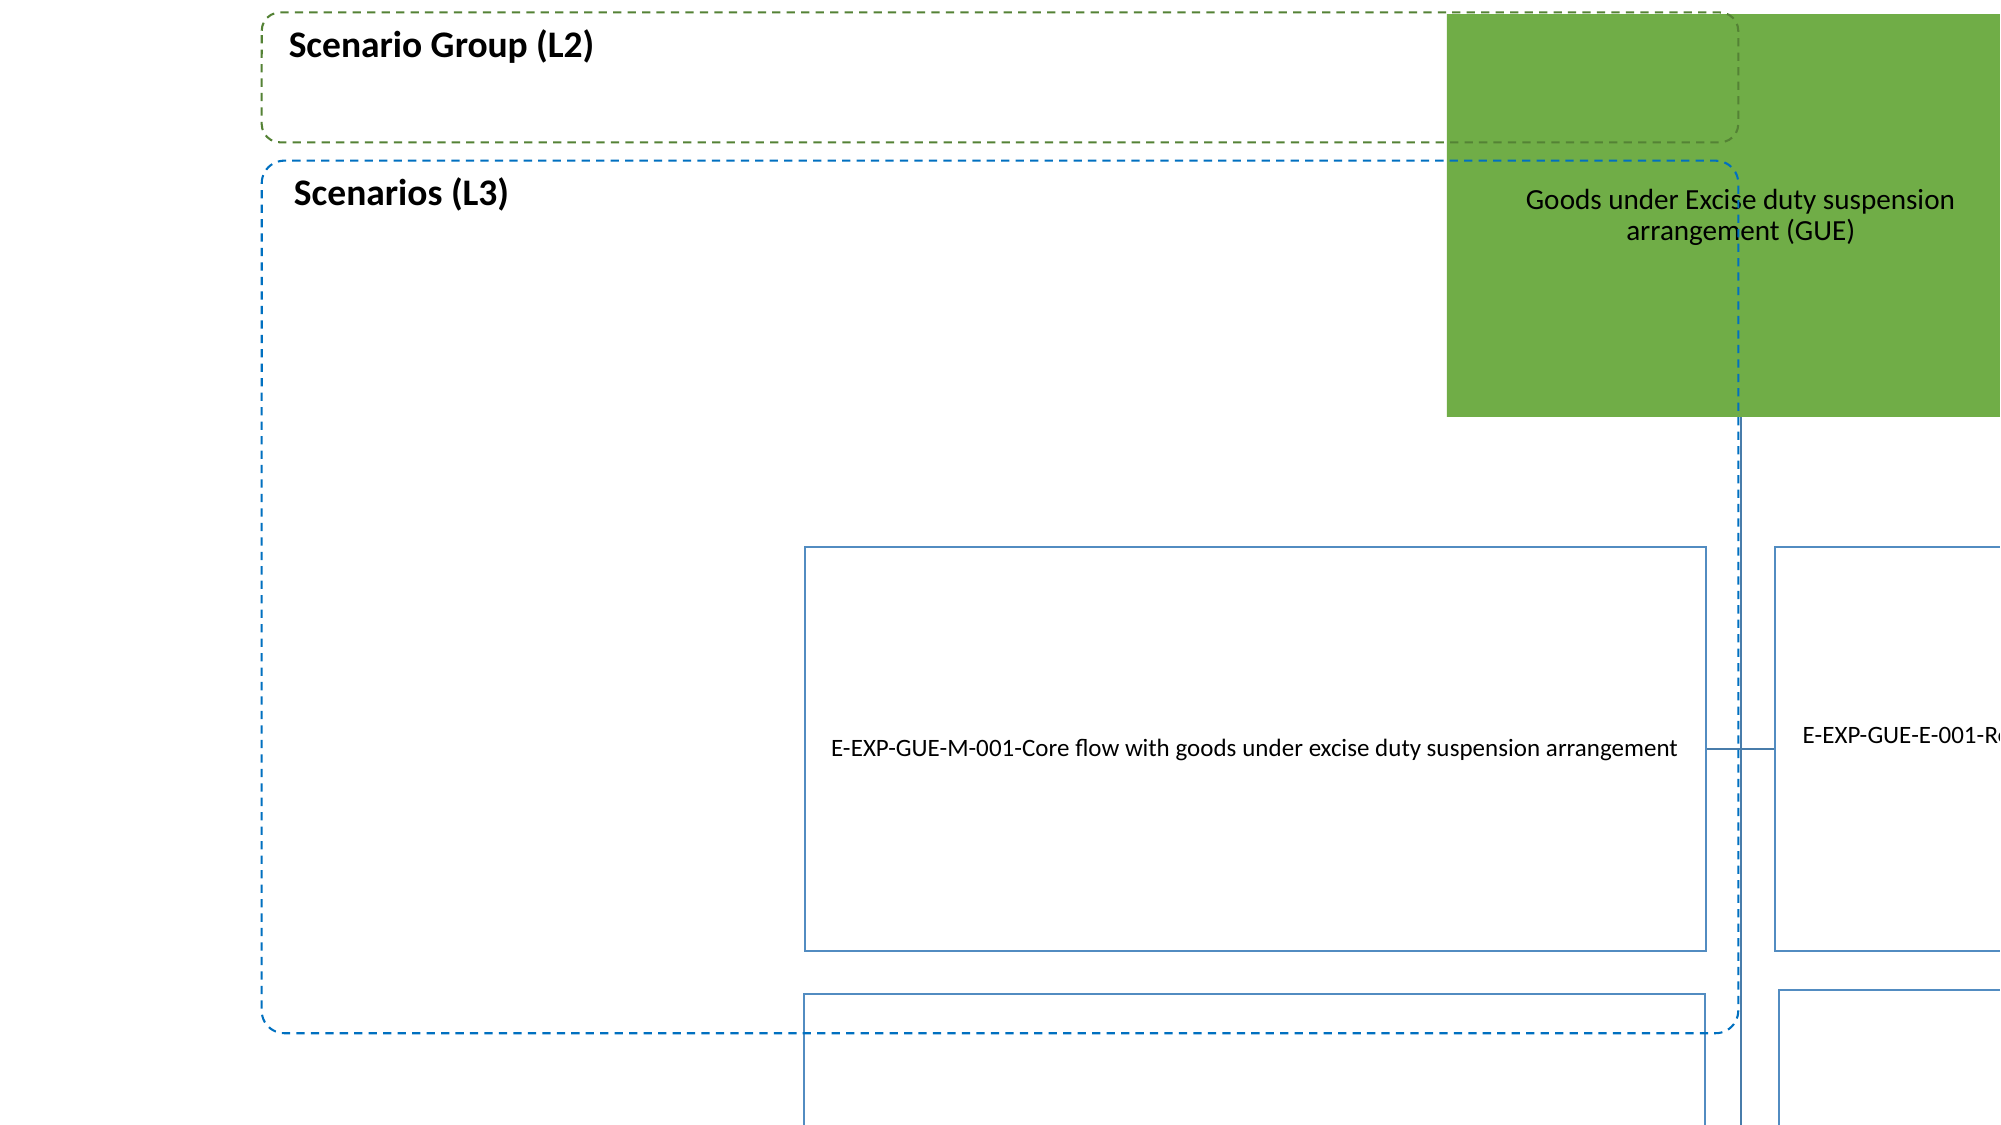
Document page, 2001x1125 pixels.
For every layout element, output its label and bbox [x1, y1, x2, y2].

text_box [261, 12, 1912, 1113]
